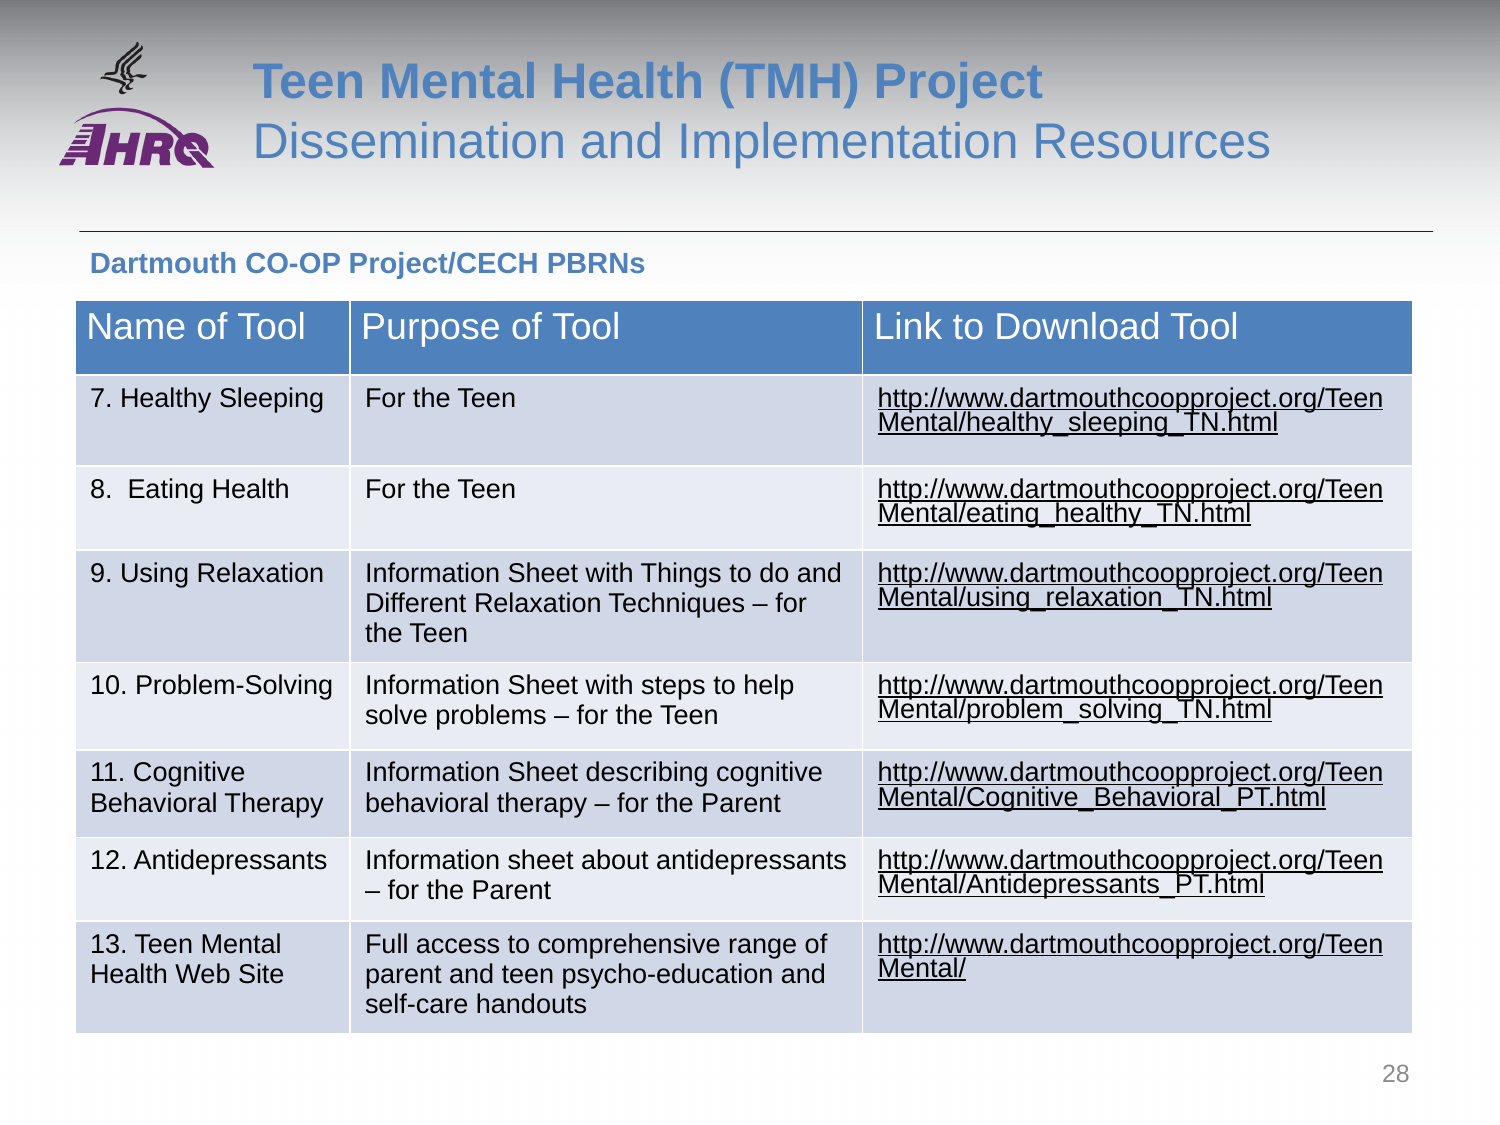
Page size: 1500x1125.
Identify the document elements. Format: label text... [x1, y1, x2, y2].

table_cell 10. Problem-Solving [76, 663, 349, 749]
table_cell http://www.dartmouthcoopproject.org/TeenMental/healthy_sleeping_TN.html [863, 376, 1412, 465]
table_cell 13. Teen Mental Health Web Site [76, 922, 349, 1033]
table_cell Information Sheet describing cognitive behavioral therapy – for the Parent [351, 751, 862, 837]
table_header Purpose of Tool [351, 301, 862, 374]
slide_number 28 [1074, 1042, 1425, 1103]
table_cell 7. Healthy Sleeping [76, 376, 349, 465]
table_cell 9. Using Relaxation [76, 551, 349, 662]
table_cell For the Teen [351, 376, 862, 465]
table_header Name of Tool [76, 301, 349, 374]
table_cell 12. Antidepressants [76, 838, 349, 920]
picture [0, 0, 1500, 1125]
table_cell http://www.dartmouthcoopproject.org/TeenMental/Antidepressants_PT.html [863, 838, 1412, 920]
table_cell http://www.dartmouthcoopproject.org/TeenMental/ [863, 922, 1412, 1033]
text_box Dartmouth CO-OP Project/CECH PBRNs [74, 237, 1113, 288]
table_cell Information Sheet with steps to help solve problems – for the Teen [351, 663, 862, 749]
table_cell http://www.dartmouthcoopproject.org/TeenMental/using_relaxation_TN.html [863, 551, 1412, 662]
table_cell http://www.dartmouthcoopproject.org/TeenMental/eating_healthy_TN.html [863, 467, 1412, 549]
table_cell For the Teen [351, 467, 862, 549]
table_cell http://www.dartmouthcoopproject.org/TeenMental/Cognitive_Behavioral_PT.html [863, 751, 1412, 837]
table_cell Full access to comprehensive range of parent and teen psycho-education and self-care handouts [351, 922, 862, 1033]
table_cell Information sheet about antidepressants – for the Parent [351, 838, 862, 920]
table_cell 8. Eating Health [76, 467, 349, 549]
title Teen Mental Health (TMH) Project Dissemination and Implementation Resources [237, 37, 1498, 225]
table_header Link to Download Tool [863, 301, 1412, 374]
table_cell 11. Cognitive Behavioral Therapy [76, 751, 349, 837]
table_cell Information Sheet with Things to do and Different Relaxation Techniques – for the Teen [351, 551, 862, 662]
table_cell http://www.dartmouthcoopproject.org/TeenMental/problem_solving_TN.html [863, 663, 1412, 749]
